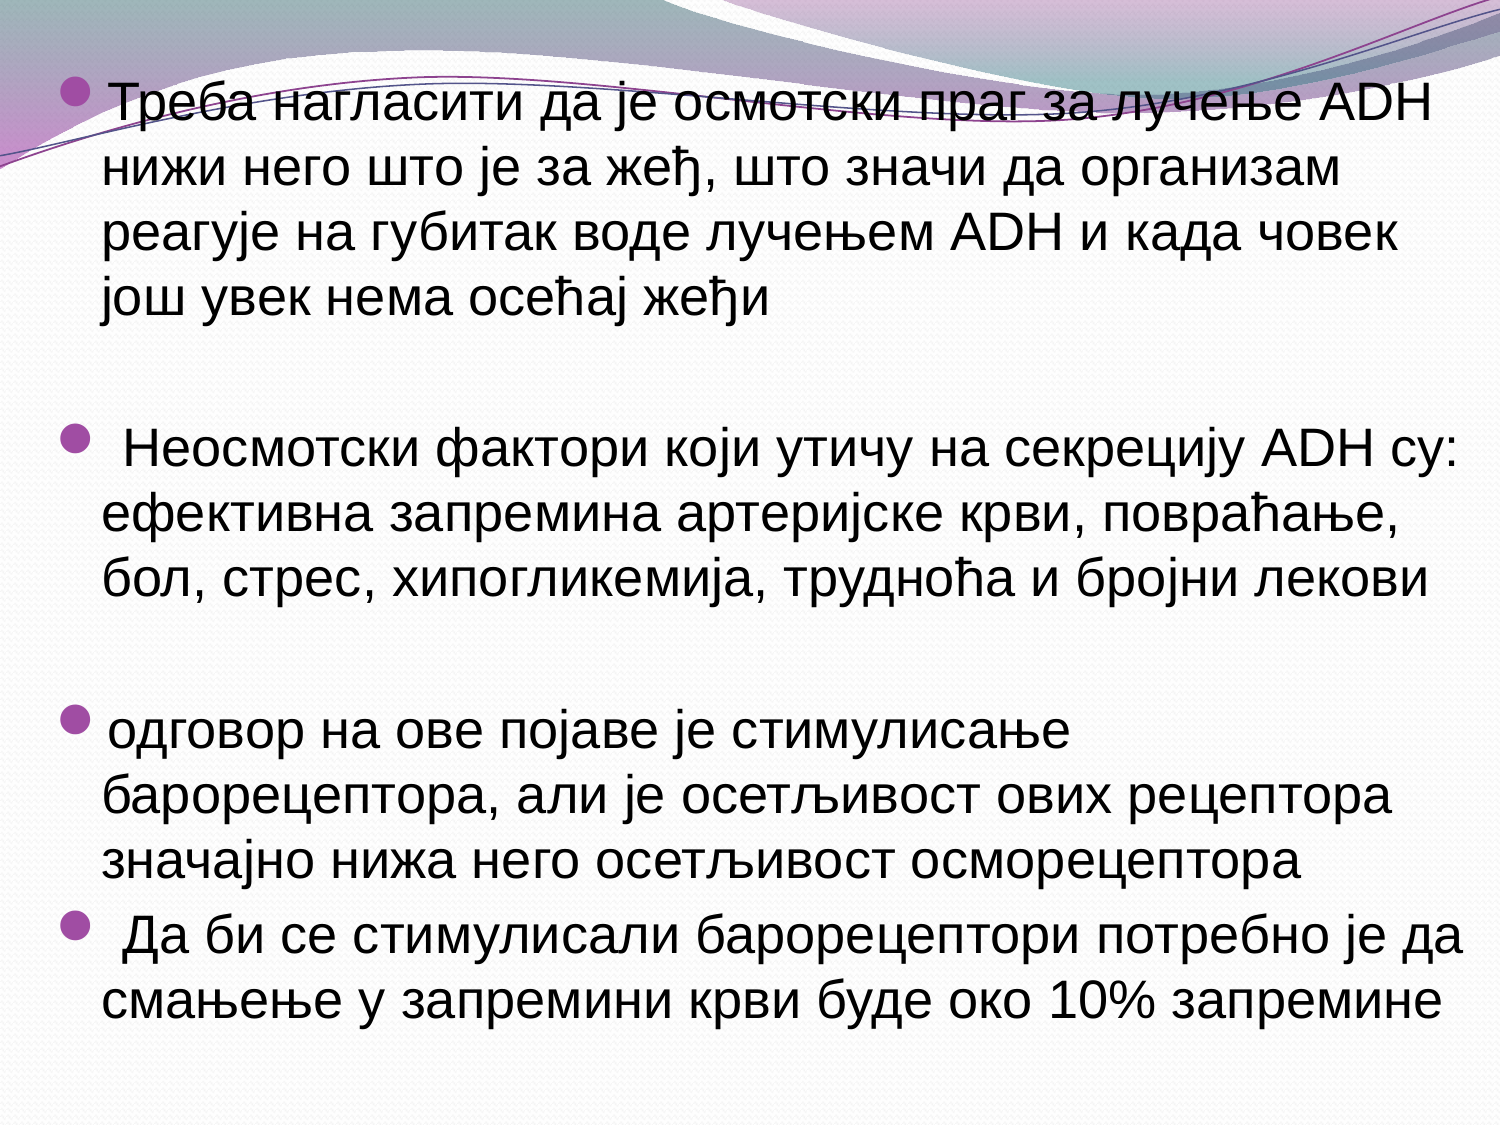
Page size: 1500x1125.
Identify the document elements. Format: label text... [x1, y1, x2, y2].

list Треба нагласити да је осмотски праг за лучење АDH нижи него што је за жеђ, што значи да организам реагује на губитак воде лучењем АDH и када човек још увек нема осећај жеђи Неосмотски фактори који утичу на секрецију АDH су: ефективна запремина артеријске крви, повраћање, бол, стрес, хипогликемија, трудноћа и бројни лекови одговор на ове појаве је стимулисање барорецептора, али је осетљивост ових рецептора значајно нижа него осетљивост осморецептора Да би се стимулисали барорецептори потребно је да смањење у запремини крви буде око 10% запремине [41, 58, 1483, 1106]
